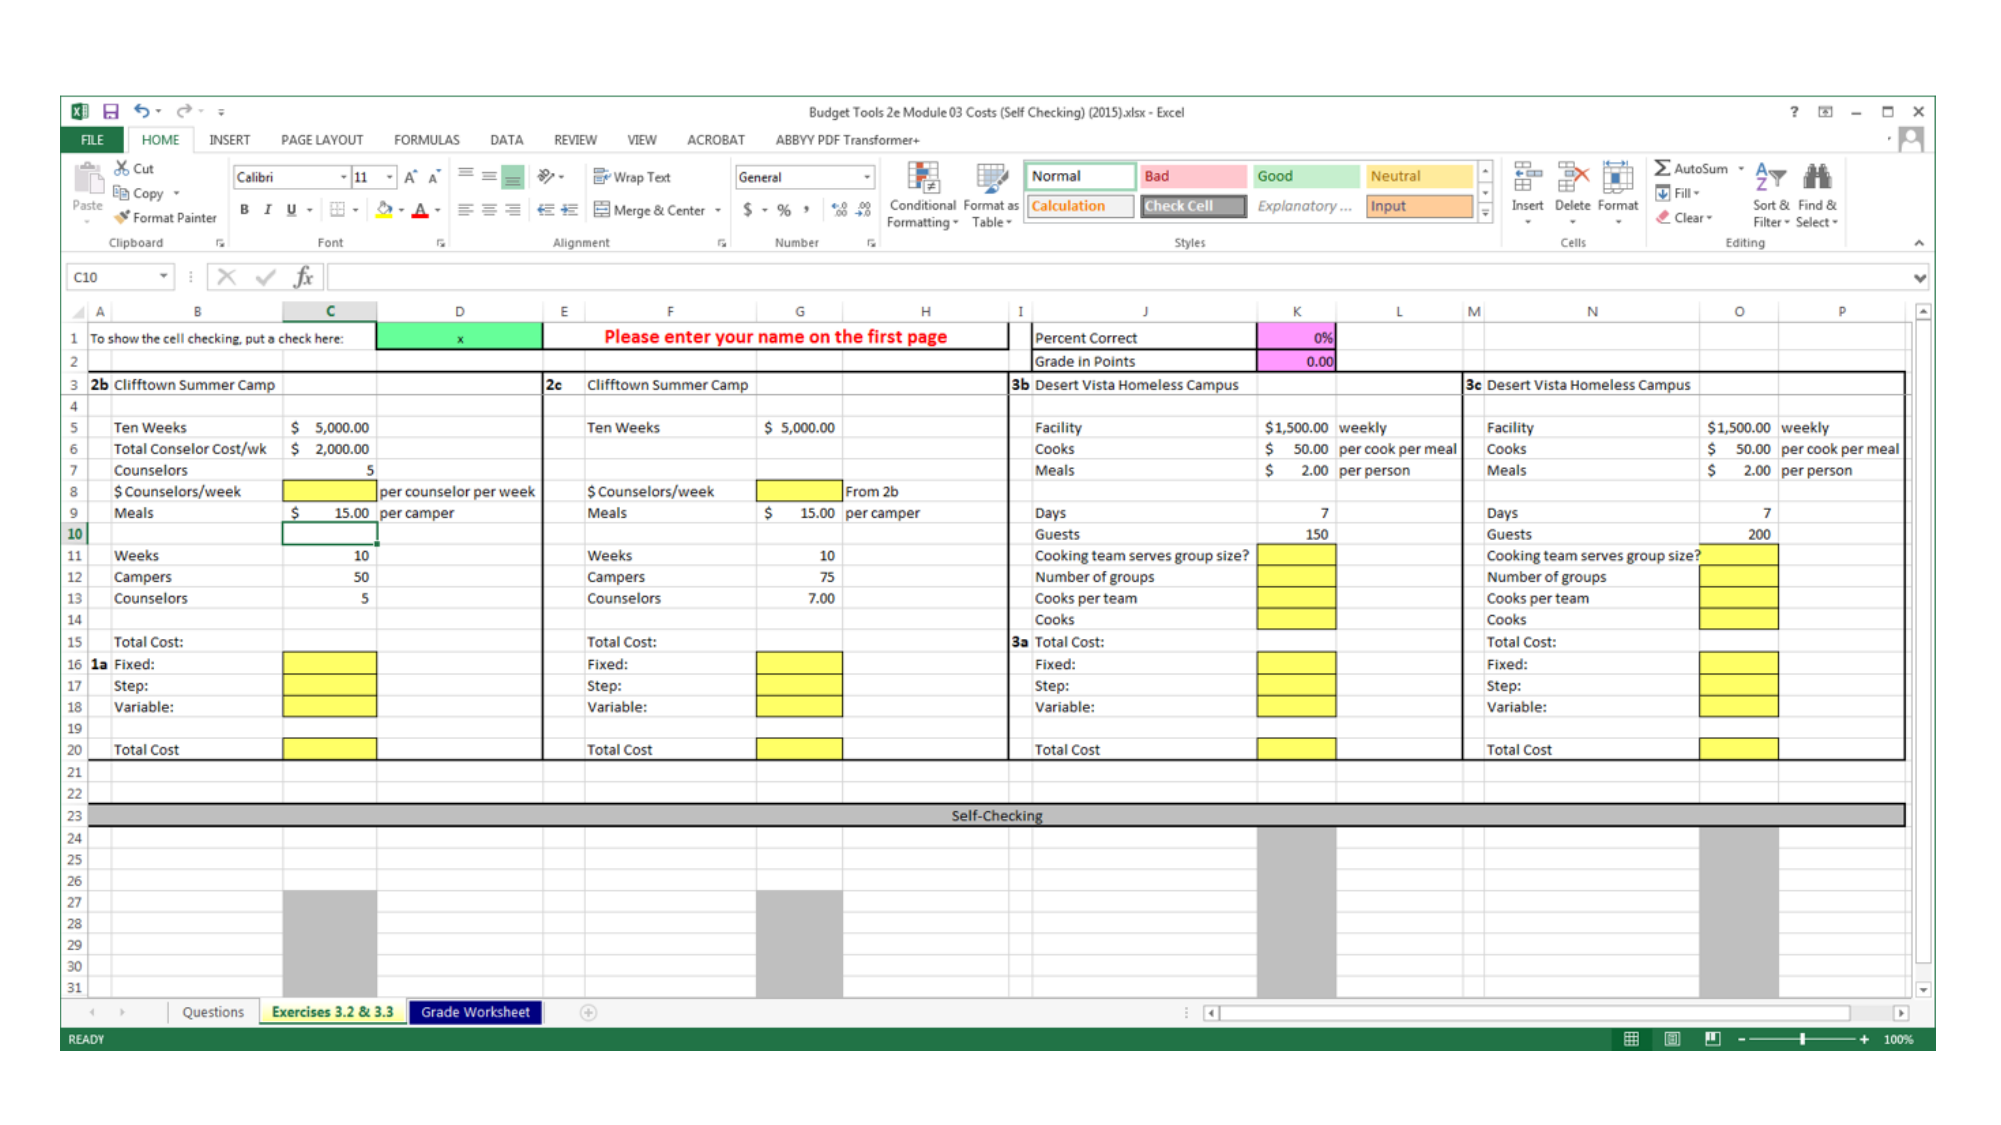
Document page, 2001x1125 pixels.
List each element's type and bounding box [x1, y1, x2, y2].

picture [60, 63, 1936, 1051]
